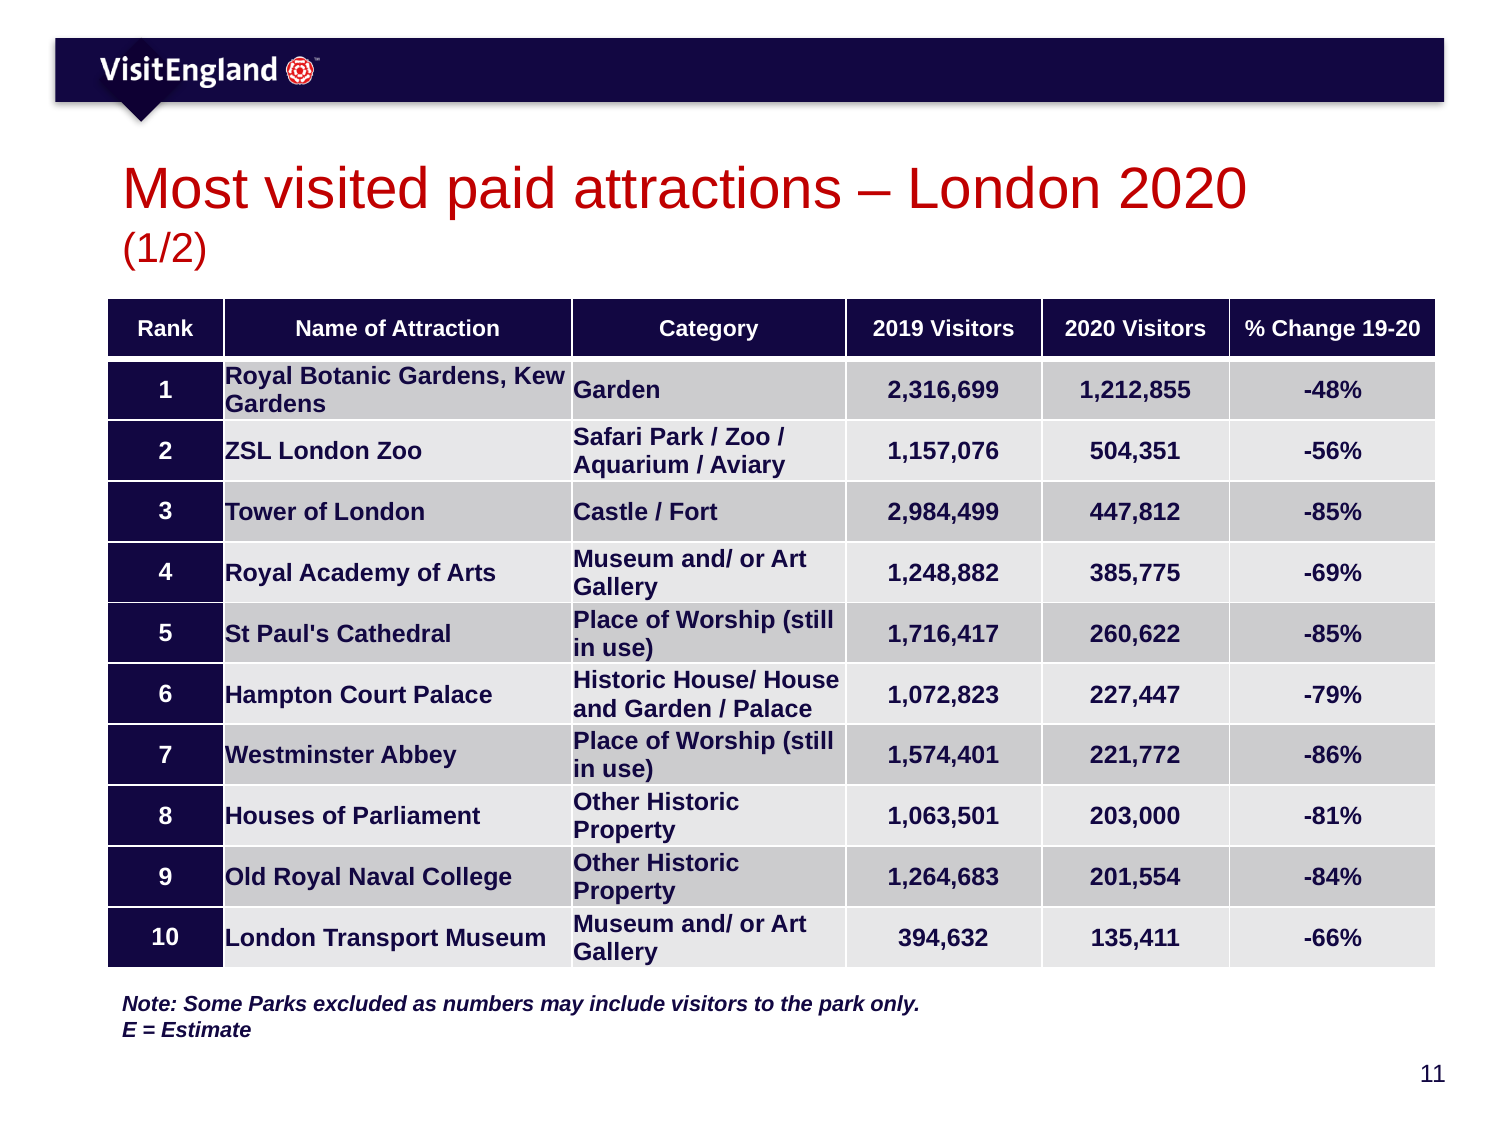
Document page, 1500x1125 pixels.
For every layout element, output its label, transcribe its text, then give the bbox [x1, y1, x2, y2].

table_cell 221,772 [1043, 725, 1229, 784]
table_cell Hampton Court Palace [225, 664, 571, 723]
table_cell Tower of London [225, 482, 571, 541]
table_cell 447,812 [1043, 482, 1229, 541]
table_cell -66% [1230, 908, 1435, 967]
table_cell 7 [108, 725, 223, 784]
table_cell 1,063,501 [847, 786, 1041, 845]
table_cell 2,984,499 [847, 482, 1041, 541]
table_cell 1 [108, 362, 223, 419]
table_cell St Paul's Cathedral [225, 603, 571, 662]
table_header 2020 Visitors [1043, 299, 1229, 356]
table_cell Houses of Parliament [225, 786, 571, 845]
table_cell Westminster Abbey [225, 725, 571, 784]
table_cell 1,072,823 [847, 664, 1041, 723]
table_cell 3 [108, 482, 223, 541]
title Most visited paid attractions – London 2020 (1/2) [107, 143, 1445, 276]
table_cell -85% [1230, 603, 1435, 662]
table_cell -86% [1230, 725, 1435, 784]
text_box Note: Some Parks excluded as numbers may include visitors to the park only. E = Estimate [107, 982, 1405, 1050]
table_cell Place of Worship (still in use) [573, 725, 845, 784]
table_cell 135,411 [1043, 908, 1229, 967]
table_cell Royal Botanic Gardens, Kew Gardens [225, 362, 571, 419]
table_cell 2 [108, 421, 223, 480]
table_cell Place of Worship (still in use) [573, 603, 845, 662]
table_cell 1,716,417 [847, 603, 1041, 662]
table_cell 1,212,855 [1043, 362, 1229, 419]
table_header Rank [108, 299, 223, 356]
table_header 2019 Visitors [847, 299, 1041, 356]
table_cell 227,447 [1043, 664, 1229, 723]
table_cell Museum and/ or Art Gallery [573, 908, 845, 967]
table_cell Old Royal Naval College [225, 847, 571, 906]
table_header % Change 19-20 [1230, 299, 1435, 356]
table_cell 2,316,699 [847, 362, 1041, 419]
table_cell 8 [108, 786, 223, 845]
table_cell 1,264,683 [847, 847, 1041, 906]
table_cell -84% [1230, 847, 1435, 906]
table_cell Museum and/ or Art Gallery [573, 543, 845, 602]
table_header Category [573, 299, 845, 356]
table_cell 4 [108, 543, 223, 602]
table_cell 260,622 [1043, 603, 1229, 662]
table_cell Historic House/ House and Garden / Palace [573, 664, 845, 723]
table_cell ZSL London Zoo [225, 421, 571, 480]
table_cell 504,351 [1043, 421, 1229, 480]
table_cell Garden [573, 362, 845, 419]
table_cell Other Historic Property [573, 847, 845, 906]
table_cell -81% [1230, 786, 1435, 845]
table_cell 9 [108, 847, 223, 906]
table_cell 1,248,882 [847, 543, 1041, 602]
table_cell 10 [108, 908, 223, 967]
table_cell 1,157,076 [847, 421, 1041, 480]
table_cell 203,000 [1043, 786, 1229, 845]
table_cell 201,554 [1043, 847, 1229, 906]
table_cell -48% [1230, 362, 1435, 419]
table_cell 6 [108, 664, 223, 723]
table_cell -69% [1230, 543, 1435, 602]
table_cell 394,632 [847, 908, 1041, 967]
table_cell -85% [1230, 482, 1435, 541]
table_cell Safari Park / Zoo / Aquarium / Aviary [573, 421, 845, 480]
picture [95, 56, 322, 88]
table_cell 1,574,401 [847, 725, 1041, 784]
table_cell -79% [1230, 664, 1435, 723]
table_cell Other Historic Property [573, 786, 845, 845]
table_header Name of Attraction [225, 299, 571, 356]
table_cell 5 [108, 603, 223, 662]
table_cell 385,775 [1043, 543, 1229, 602]
table_cell London Transport Museum [225, 908, 571, 967]
table_cell Castle / Fort [573, 482, 845, 541]
table_cell -56% [1230, 421, 1435, 480]
table_cell Royal Academy of Arts [225, 543, 571, 602]
